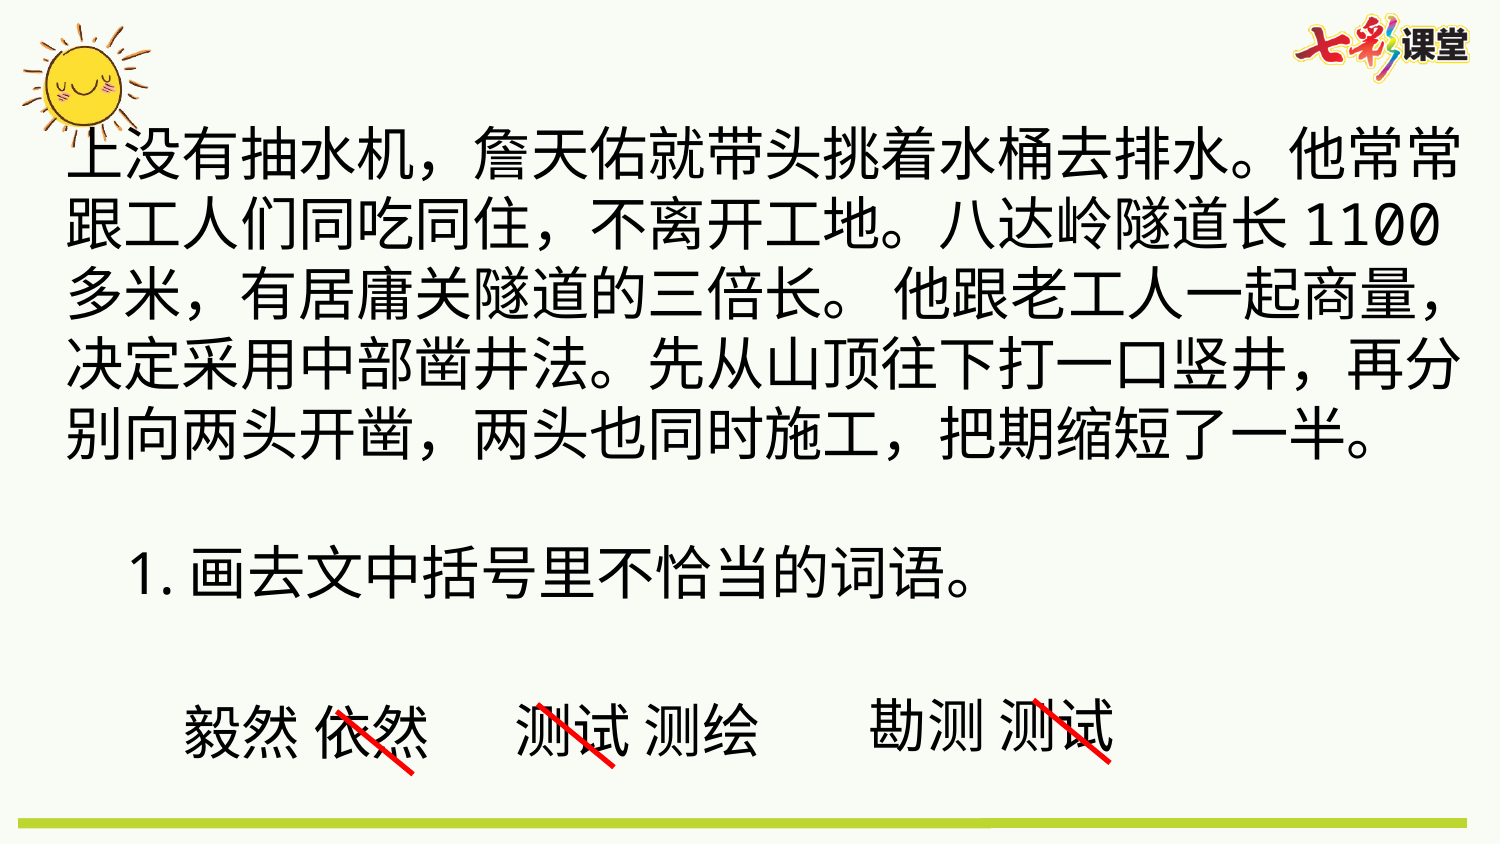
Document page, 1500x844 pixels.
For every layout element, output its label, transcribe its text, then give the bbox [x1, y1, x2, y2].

picture [0, 0, 173, 172]
text_box 上没有抽水机，詹天佑就带头挑着水桶去排水。他常常跟工人们同吃同住，不离开工地。八达岭隧道长1100多米，有居庸关隧道的三倍长。 他跟老工人一起商量，决定采用中部凿井法。先从山顶往下打一口竖井，再分别向两头开凿，两头也同时施工，把期缩短了一半。 1.画去文中括号里不恰当的词语。 [50, 109, 1500, 615]
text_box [1032, 699, 1111, 764]
text_box 勘测 测试 [854, 681, 1130, 767]
text_box 毅然 依然 [169, 688, 445, 774]
picture [18, 771, 1467, 844]
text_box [335, 710, 414, 775]
text_box 测试 测绘 [499, 687, 776, 772]
picture [1291, 9, 1472, 87]
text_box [536, 703, 615, 768]
